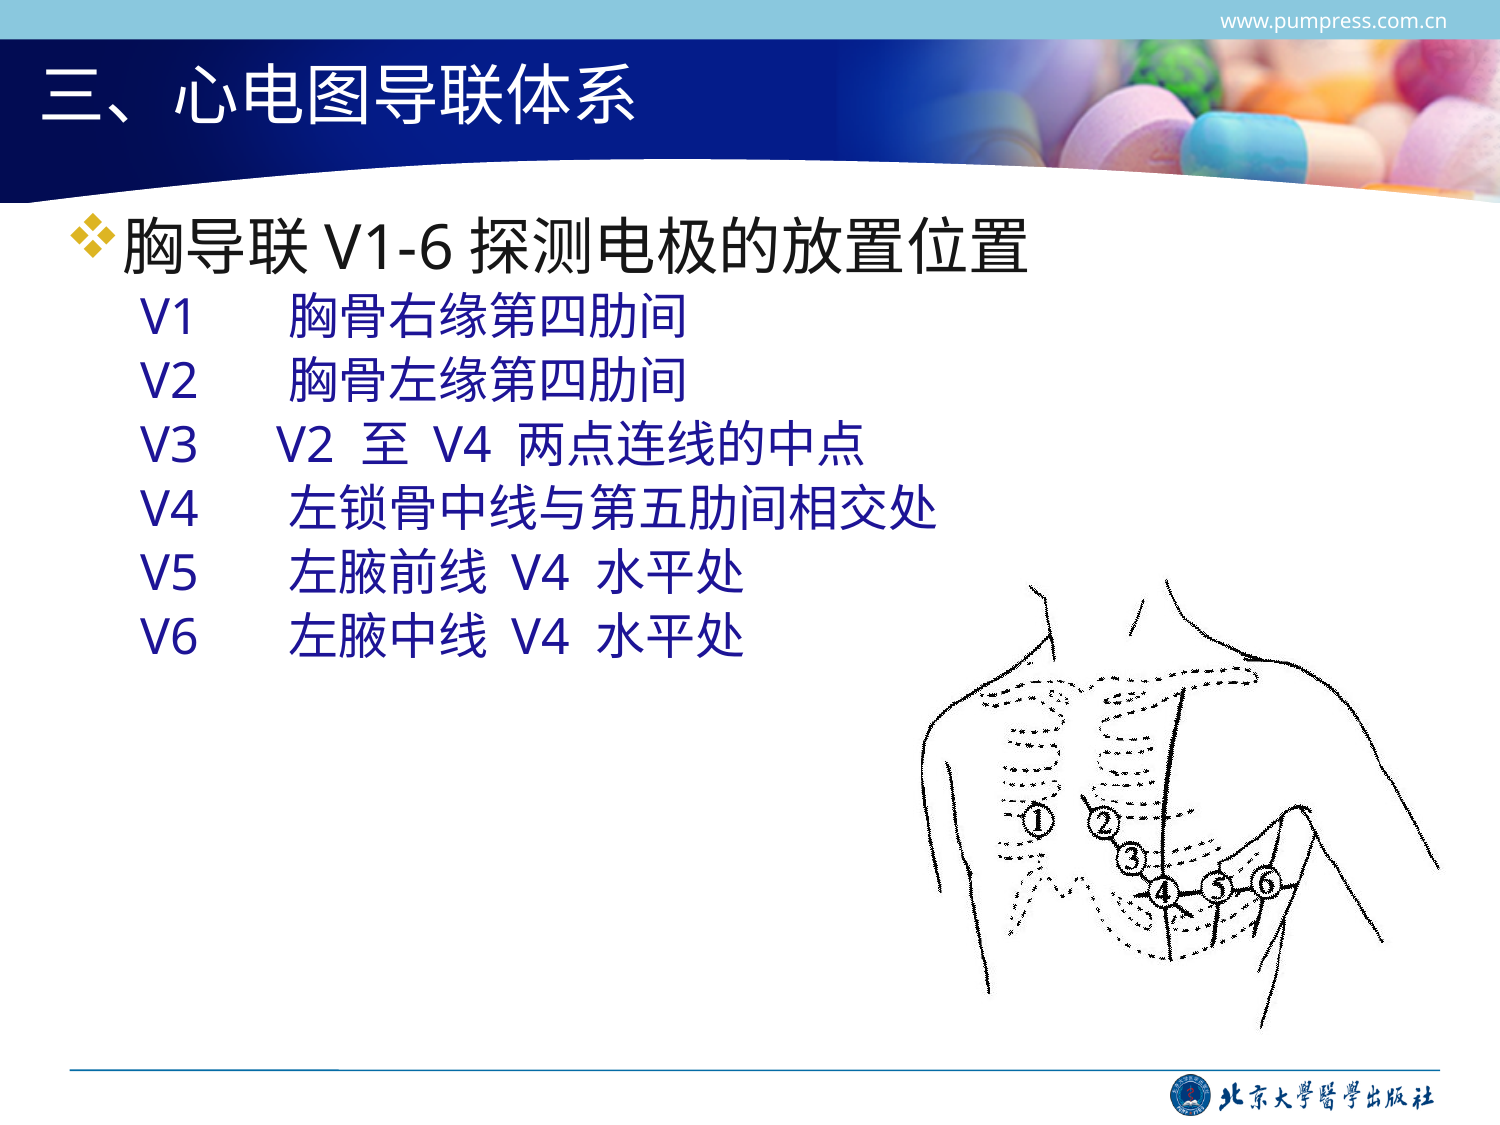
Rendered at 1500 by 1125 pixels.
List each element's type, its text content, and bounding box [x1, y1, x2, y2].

slide_number www.pumpress.com.cn [1024, 0, 1463, 38]
title 三、心电图导联体系 [23, 46, 1349, 140]
picture [881, 562, 1459, 1059]
picture [1170, 1074, 1436, 1118]
picture [0, 40, 1500, 203]
list 胸导联V1-6探测电极的放置位置 V1 胸骨右缘第四肋间 V2 胸骨左缘第四肋间 V3 V2 至 V4 两点连线的中点 V4 左锁骨中线与第五肋间相交处 V5 左腋前线 V4 水平处 V6 左腋中线 V4 水平处 [49, 198, 1463, 1026]
